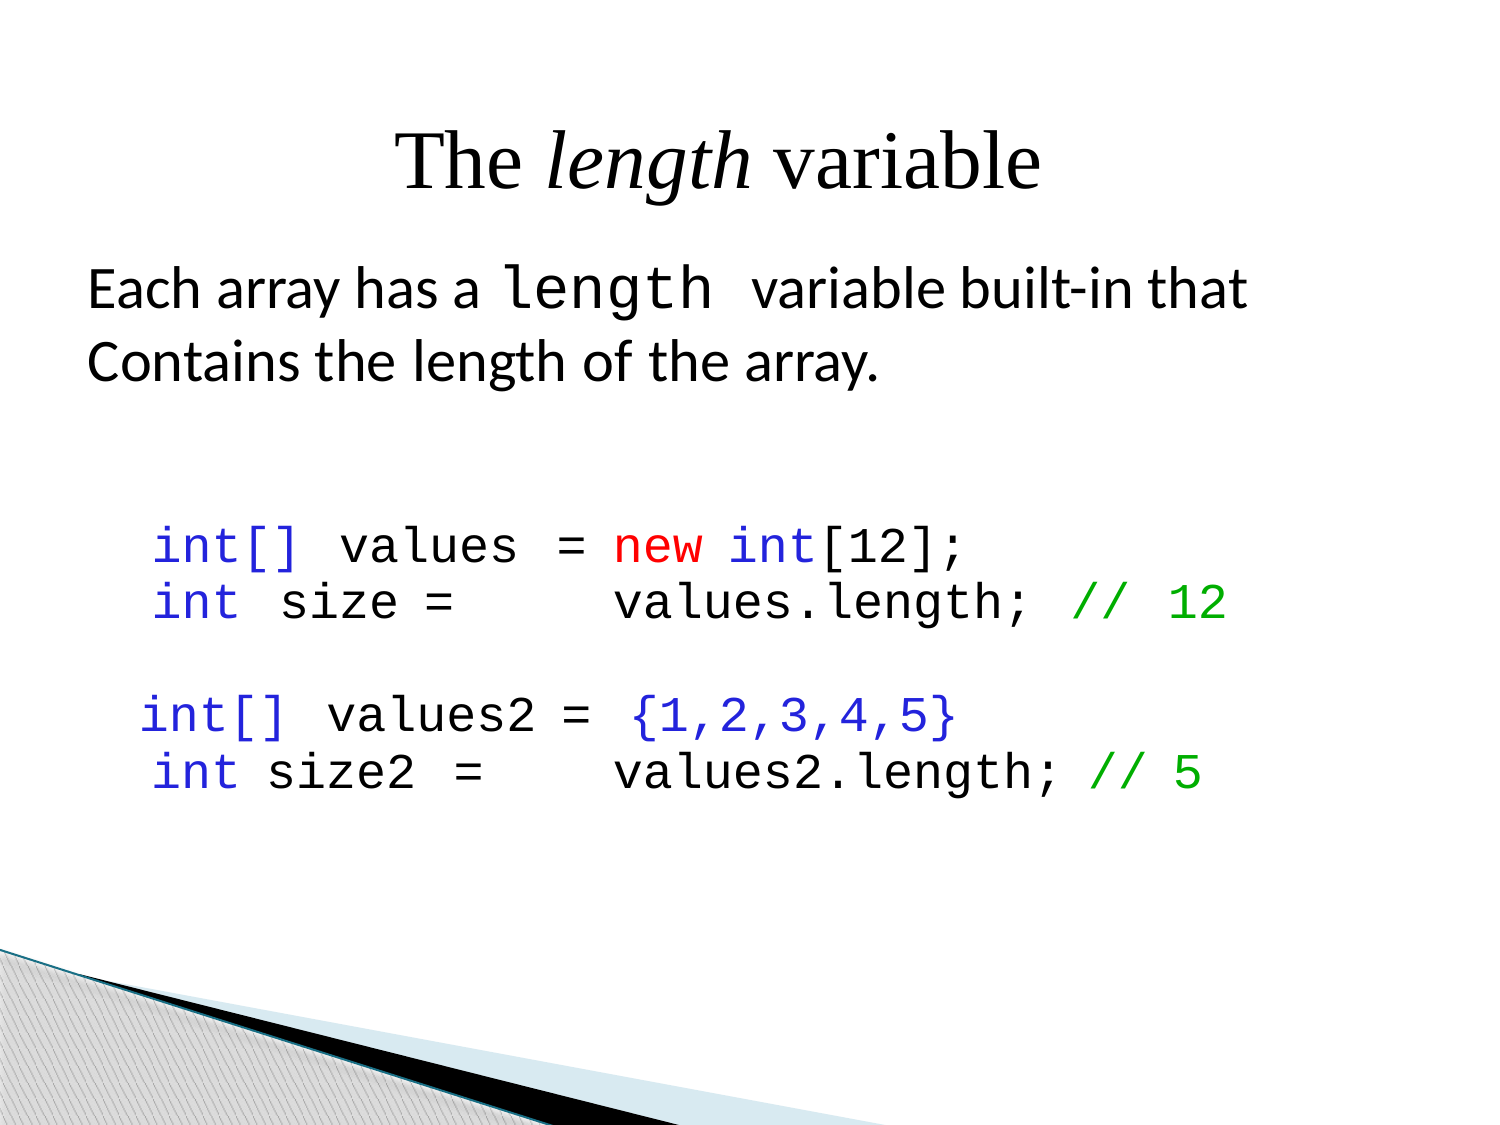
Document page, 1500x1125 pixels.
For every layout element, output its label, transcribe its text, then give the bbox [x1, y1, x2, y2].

text_box int size2 = [151, 761, 484, 806]
text_box int[] values = int size = [151, 534, 587, 636]
text_box values2.length; // 5 [612, 761, 1233, 806]
text_box new int[12]; values.length; // 12 [612, 534, 1258, 636]
text_box The length variable Each array has a length variable built-in that Contains the length of the array. [87, 130, 1250, 401]
text_box int[] values2 = {1,2,3,4,5} [138, 704, 989, 749]
